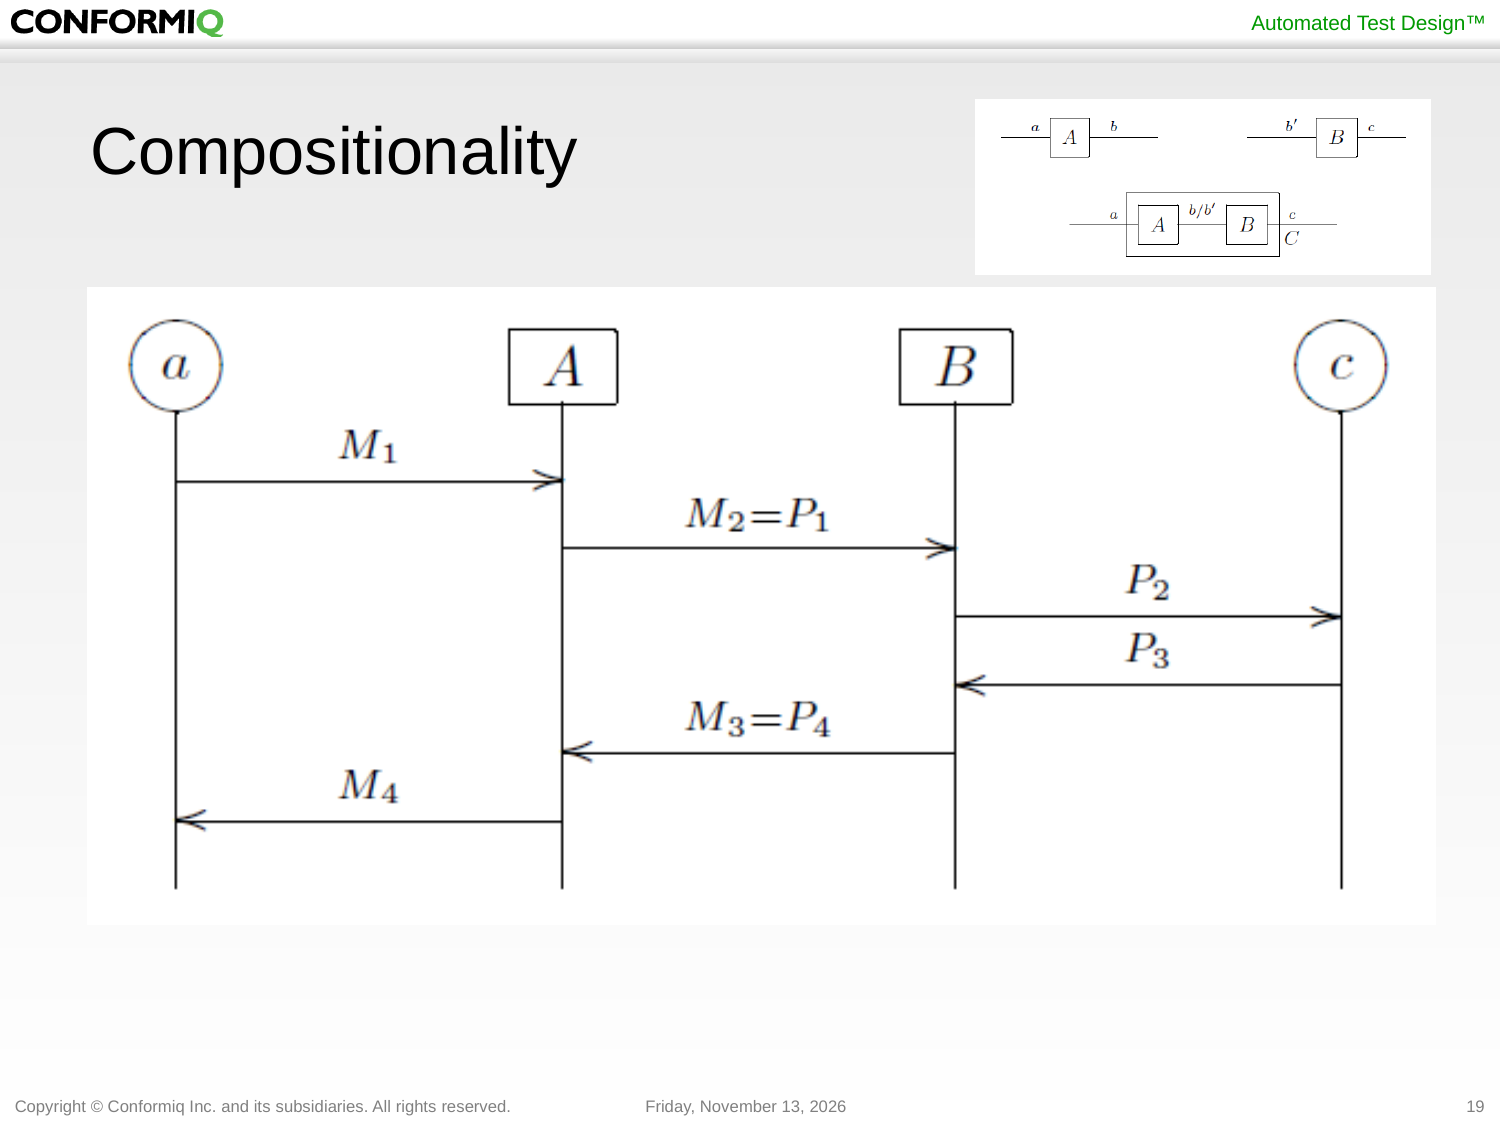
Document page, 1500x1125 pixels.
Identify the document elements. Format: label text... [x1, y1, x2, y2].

picture [8, 4, 224, 37]
title Compositionality [75, 99, 973, 200]
picture [87, 287, 1436, 926]
picture [974, 99, 1432, 276]
